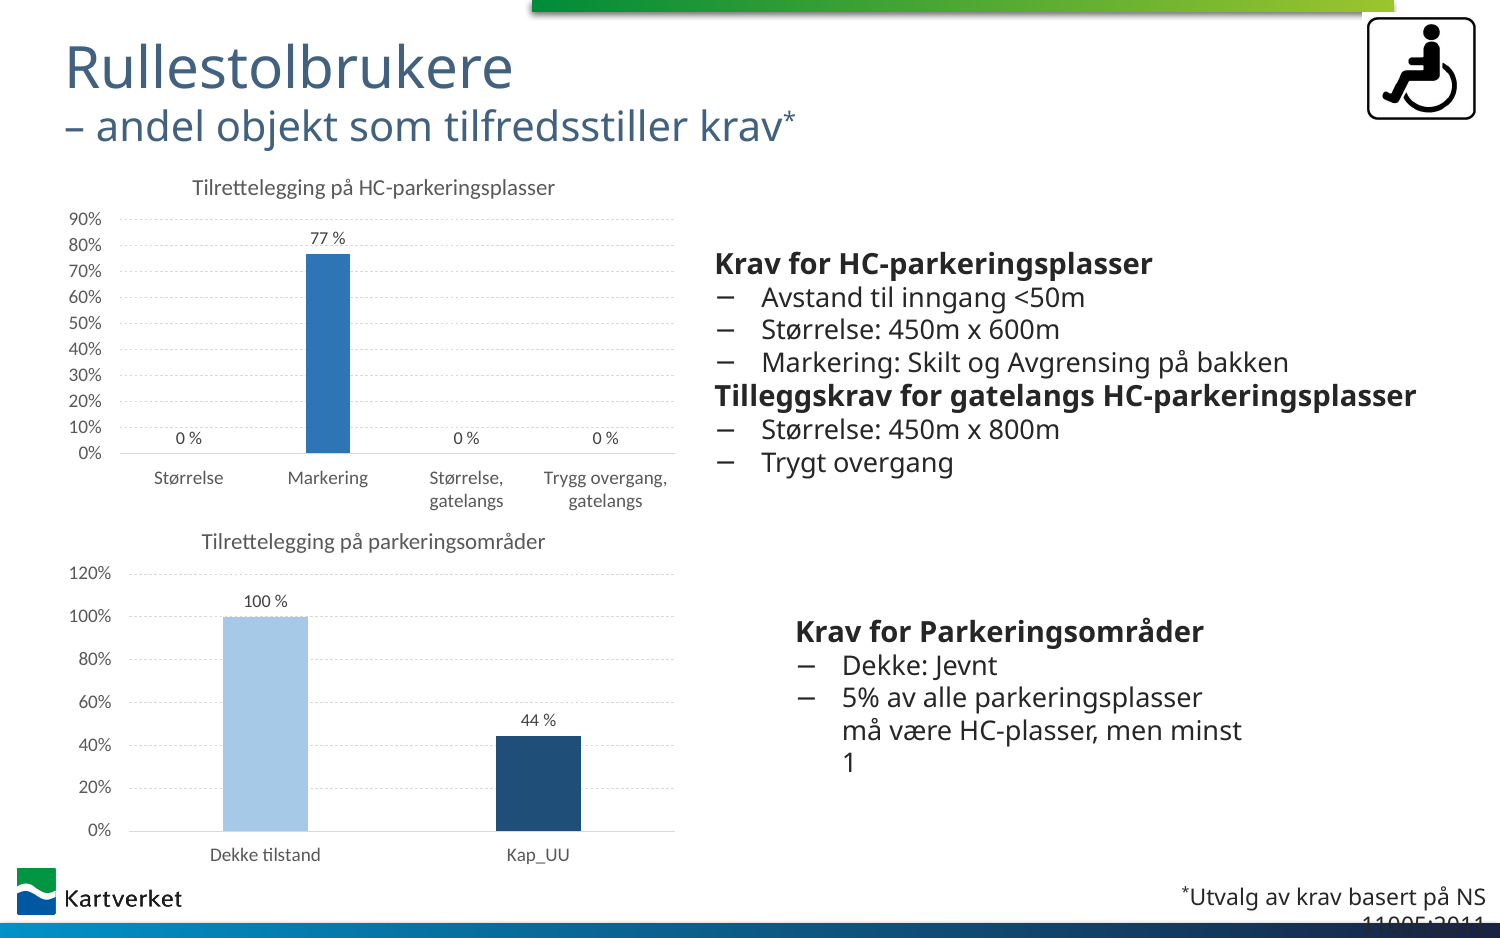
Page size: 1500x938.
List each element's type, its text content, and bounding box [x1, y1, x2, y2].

picture [62, 520, 686, 874]
text_box *Utvalg av krav basert på NS 11005:2011 [1068, 873, 1500, 938]
text_box Krav for HC-parkeringsplasser Avstand til inngang <50m Størrelse: 450m x 600m Markering: Skilt og Avgrensing på bakken Tilleggskrav for gatelangs HC-parkeringsplasser Størrelse: 450m x 800m Trygt overgang [699, 237, 1433, 485]
picture [1362, 12, 1481, 126]
text_box Krav for Parkeringsområder Dekke: Jevnt 5% av alle parkeringsplasser må være HC-plasser, men minst 1 [780, 605, 1261, 786]
text_box Rullestolbrukere – andel objekt som tilfredsstiller krav* [49, 25, 1431, 158]
picture [62, 166, 686, 519]
